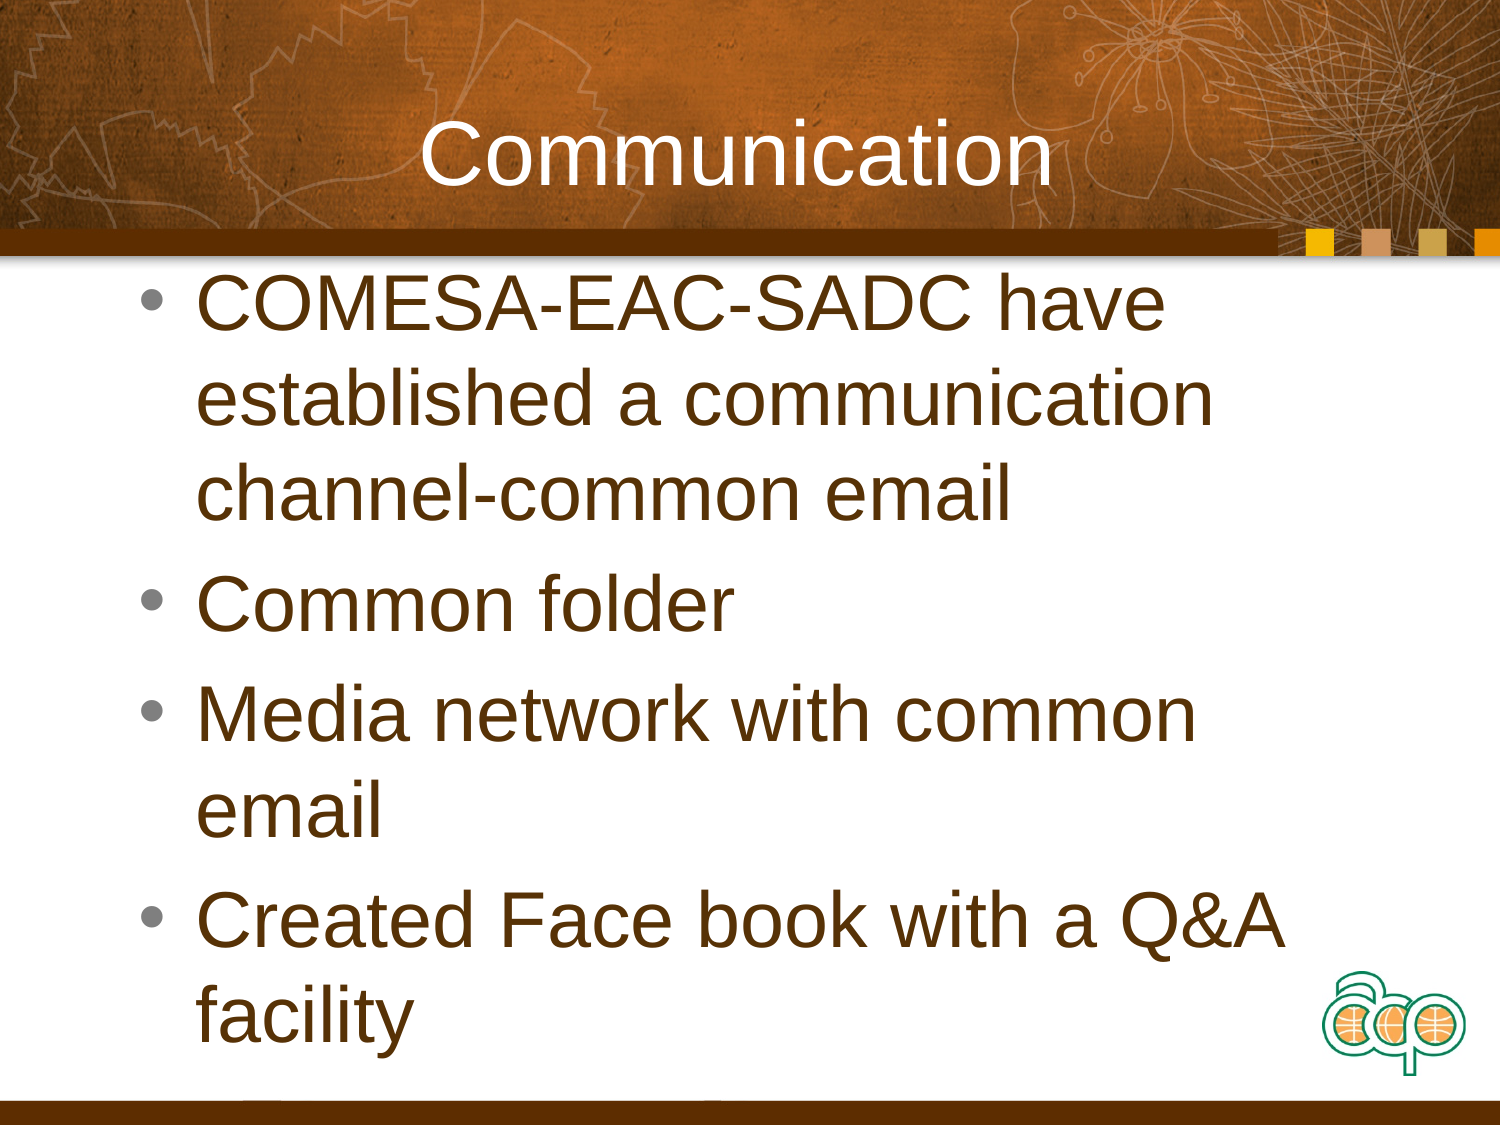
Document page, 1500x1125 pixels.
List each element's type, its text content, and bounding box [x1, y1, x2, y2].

list COMESA-EAC-SADC have established a communication channel-common email Common folder Media network with common email Created Face book with a Q&A facility [123, 243, 1353, 1091]
picture [0, 0, 1500, 1125]
title Communication [73, 61, 1427, 235]
